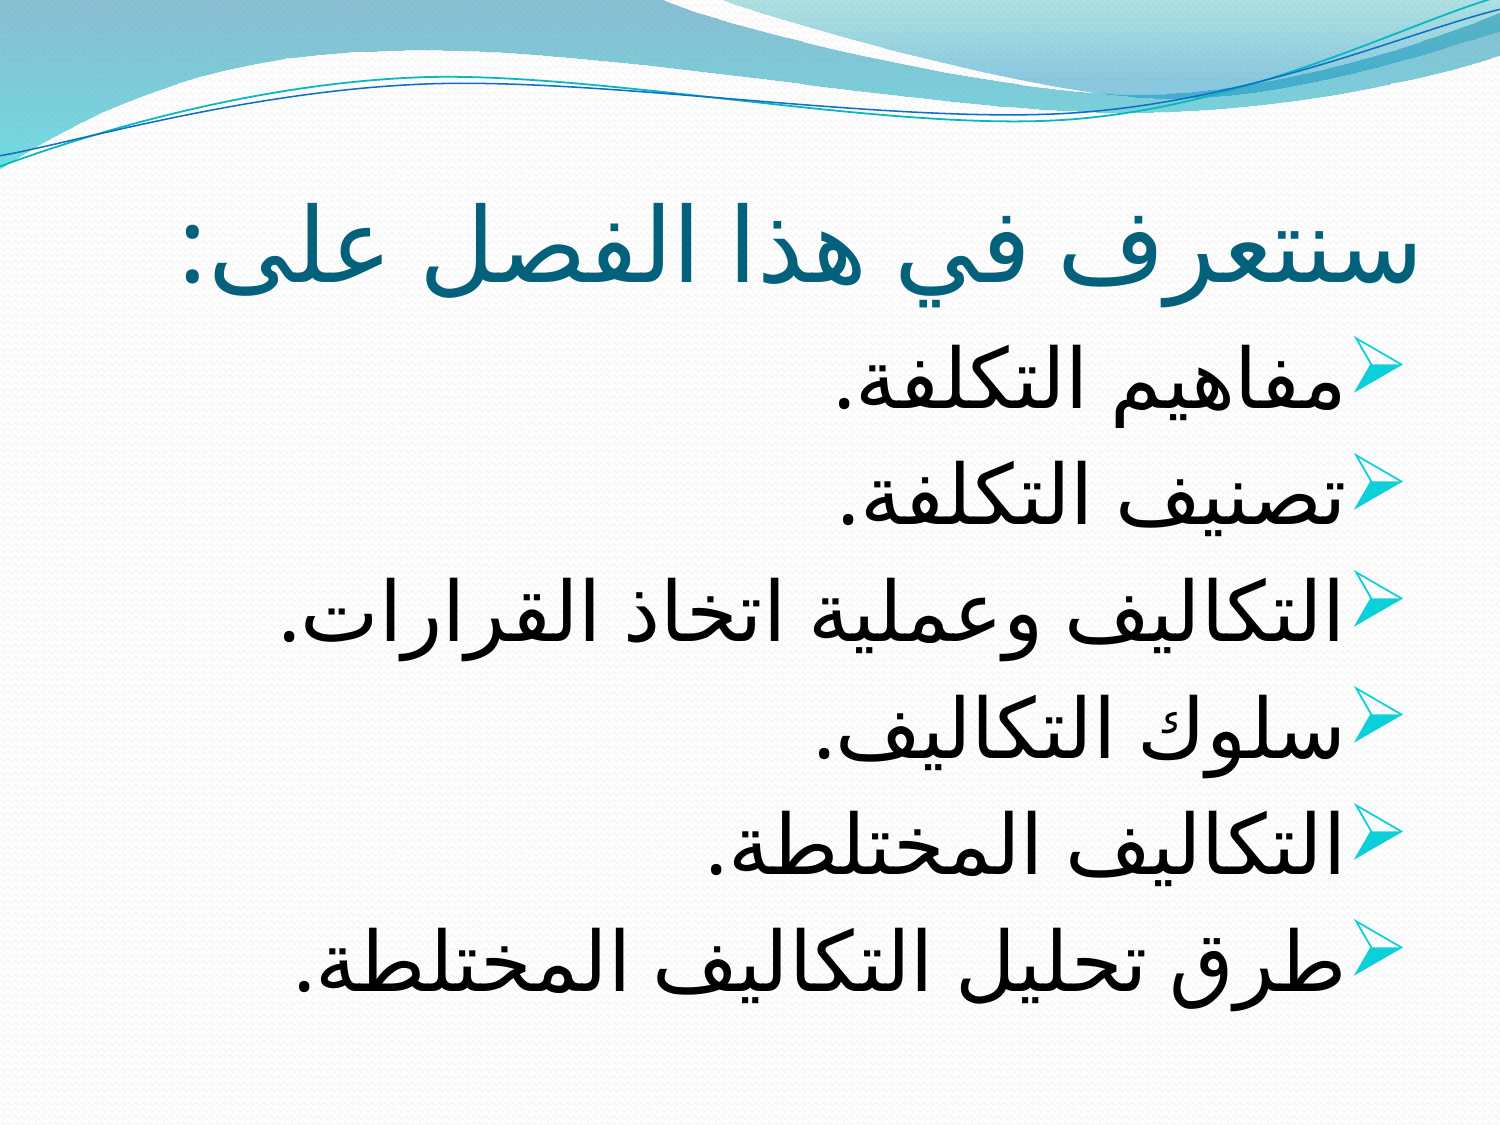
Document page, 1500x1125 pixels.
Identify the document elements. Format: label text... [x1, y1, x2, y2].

title سنتعرف في هذا الفصل على: [75, 115, 1425, 303]
list مفاهيم التكلفة. تصنيف التكلفة. التكاليف وعملية اتخاذ القرارات. سلوك التكاليف. التكاليف المختلطة. طرق تحليل التكاليف المختلطة. [75, 317, 1425, 1038]
